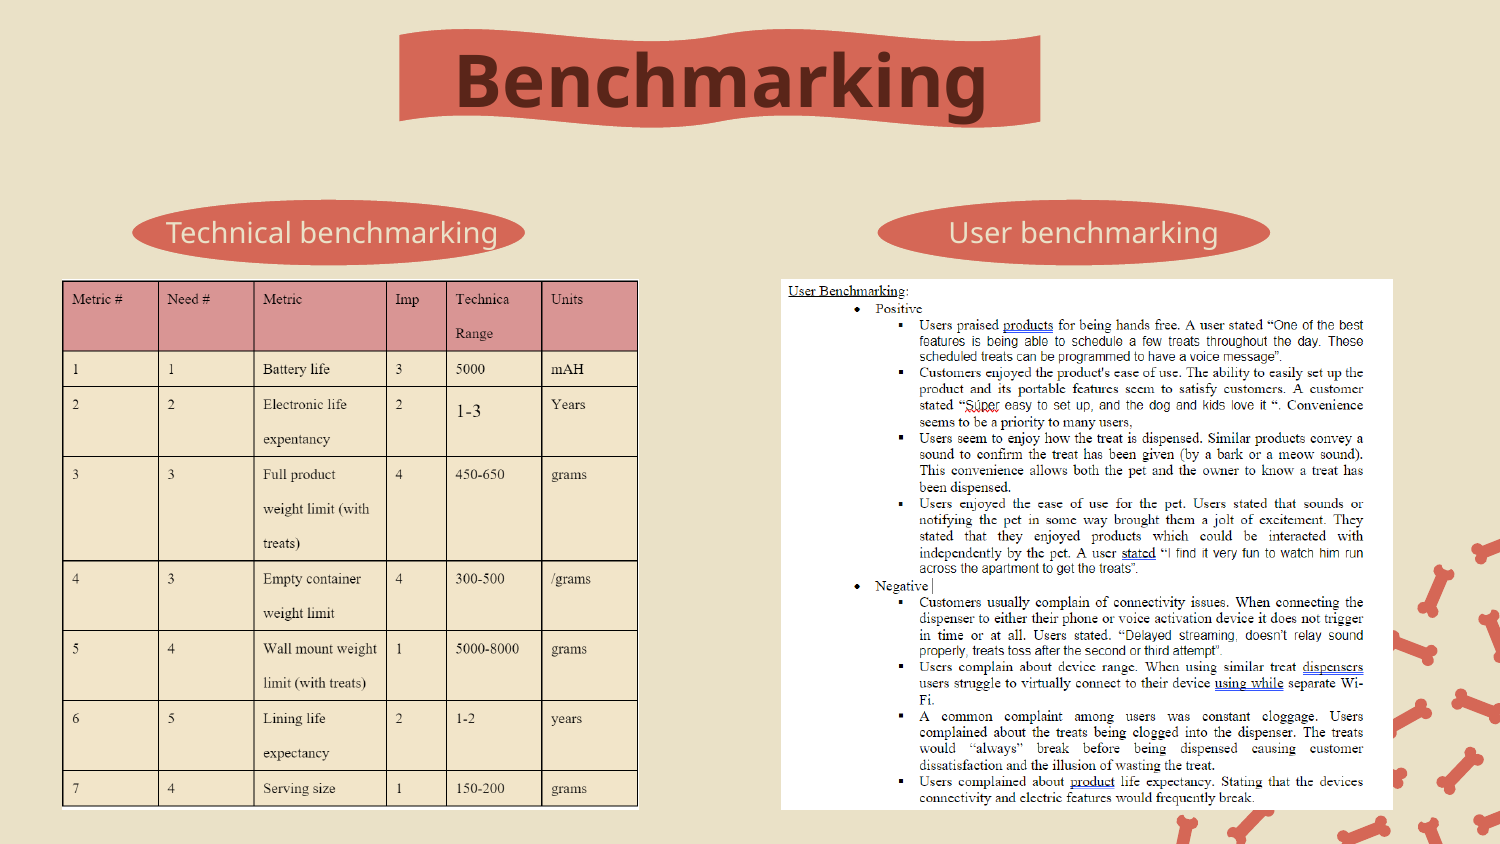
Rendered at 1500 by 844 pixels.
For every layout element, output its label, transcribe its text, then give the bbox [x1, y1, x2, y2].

text_box [398, 114, 1042, 129]
picture [62, 279, 640, 810]
list Technical benchmarking User benchmarking [98, 199, 1402, 697]
picture [781, 279, 1393, 810]
title Benchmarking [70, 20, 1374, 114]
